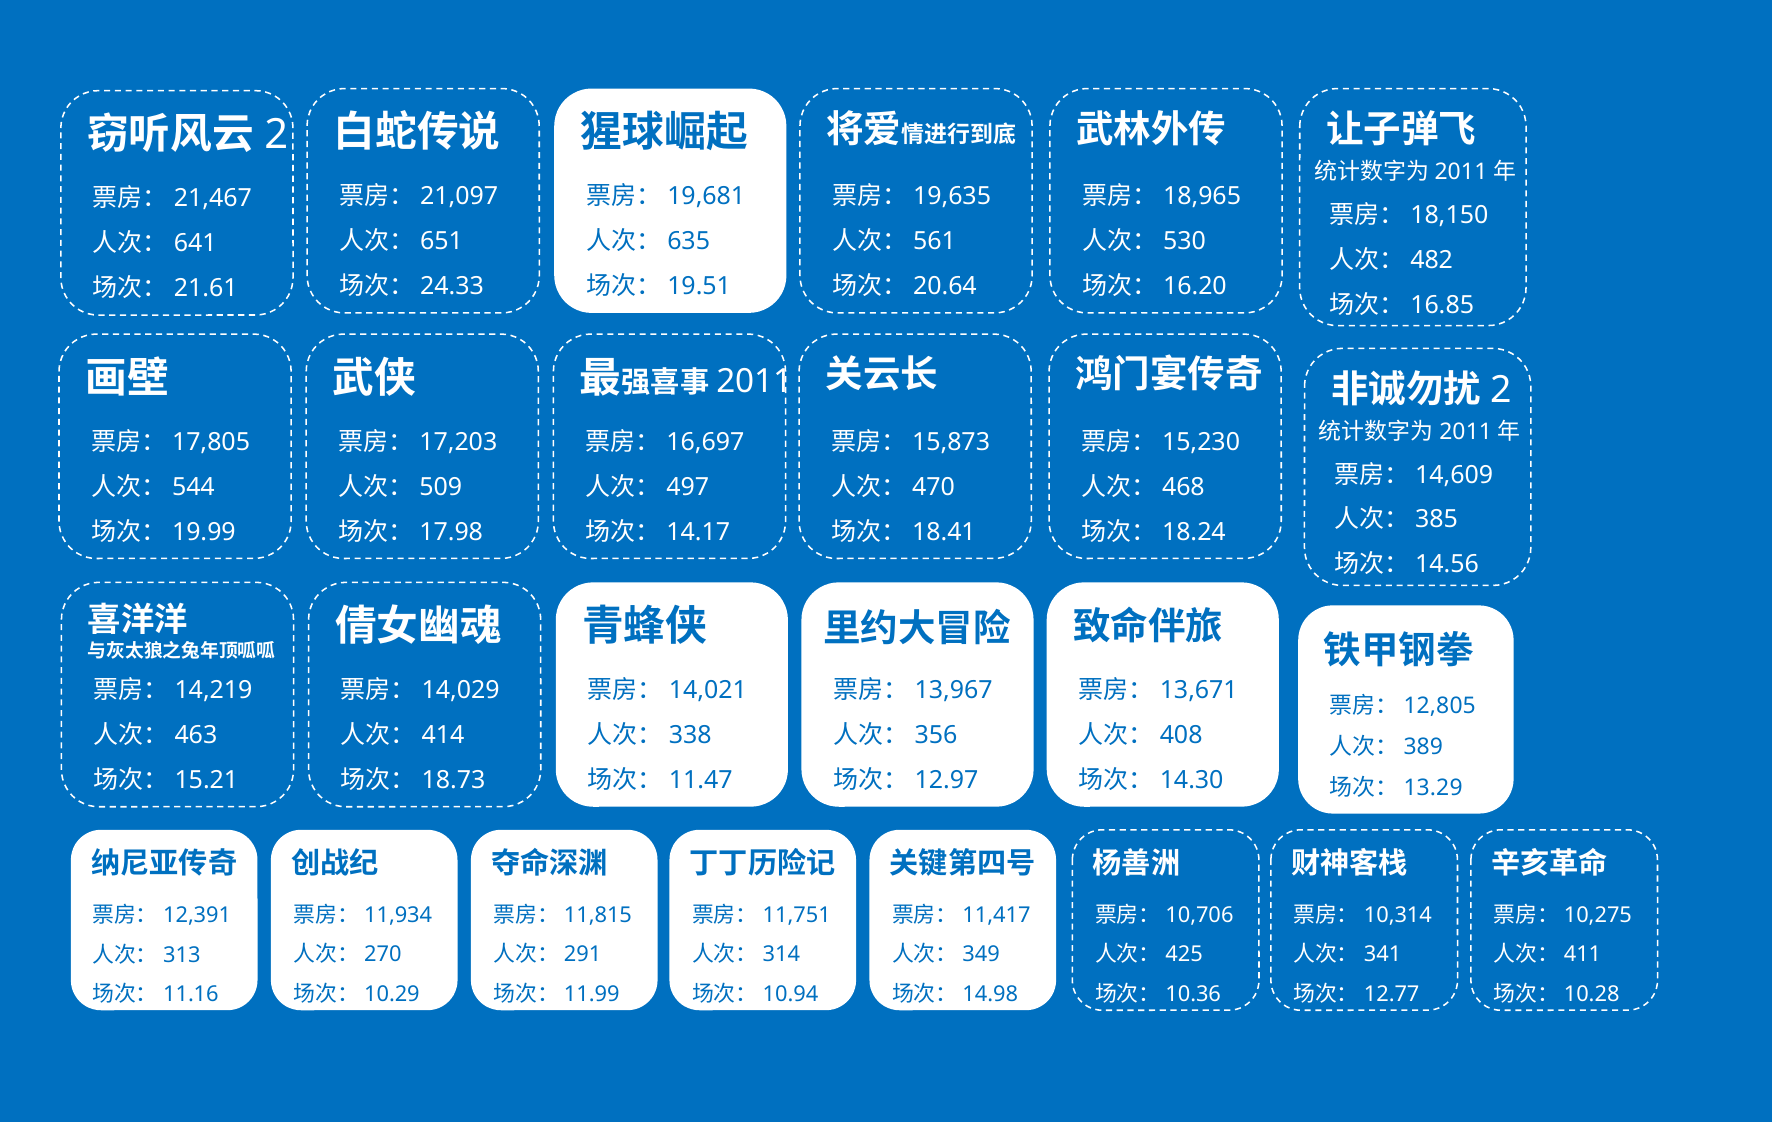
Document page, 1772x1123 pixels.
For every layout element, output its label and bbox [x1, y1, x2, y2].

text_box [58, 88, 1766, 1033]
